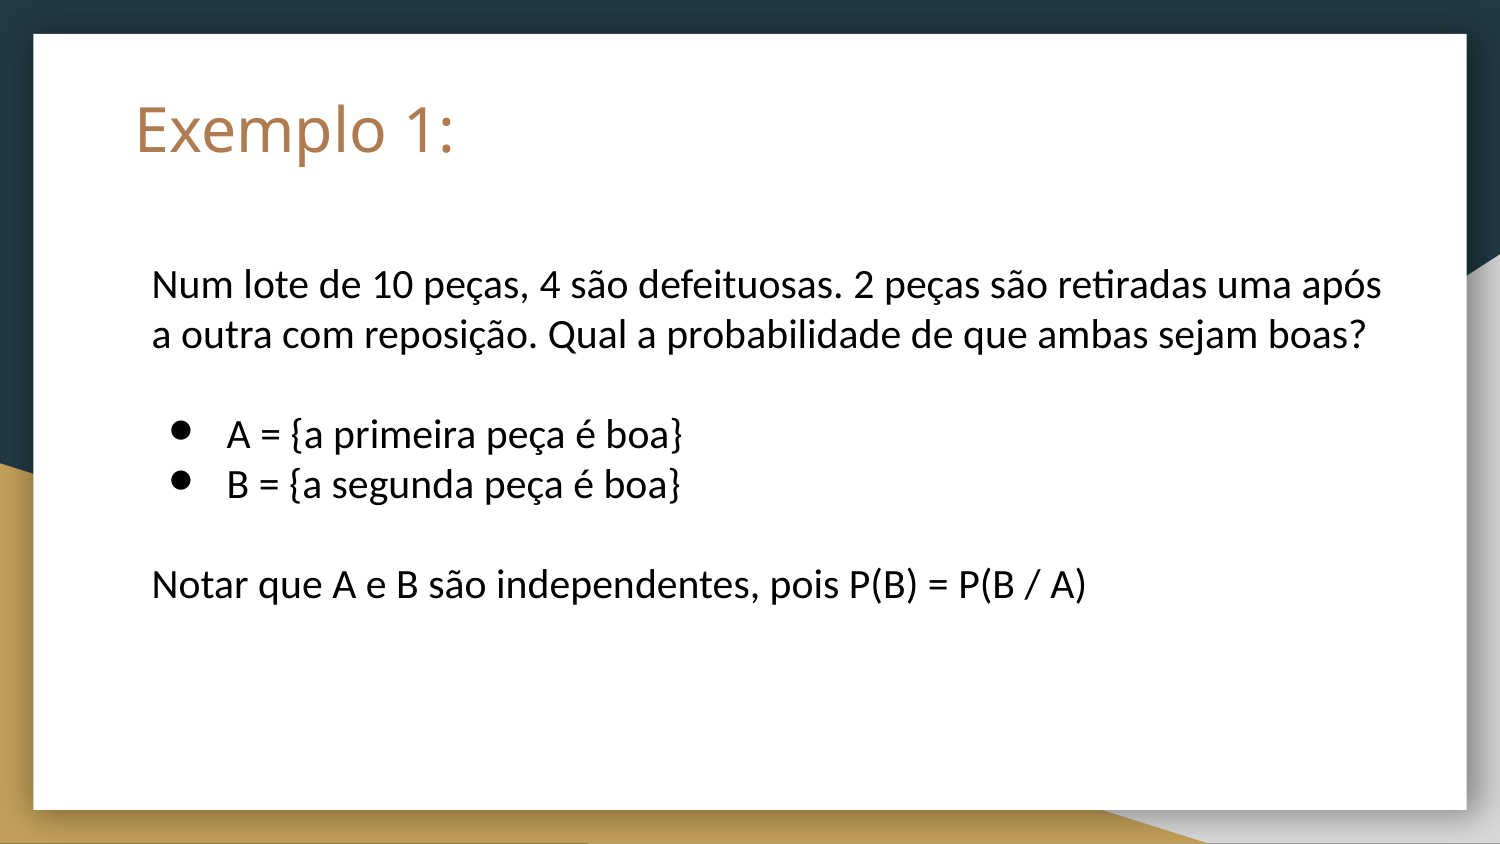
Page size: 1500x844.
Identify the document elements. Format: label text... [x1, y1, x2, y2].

text_box Num lote de 10 peças, 4 são defeituosas. 2 peças são retiradas uma após a outra com reposição. Qual a probabilidade de que ambas sejam boas? A = {a primeira peça é boa} B = {a segunda peça é boa} Notar que A e B são independentes, pois P(B) = P(B / A) [136, 241, 1398, 721]
title Exemplo 1: [119, 75, 1381, 179]
